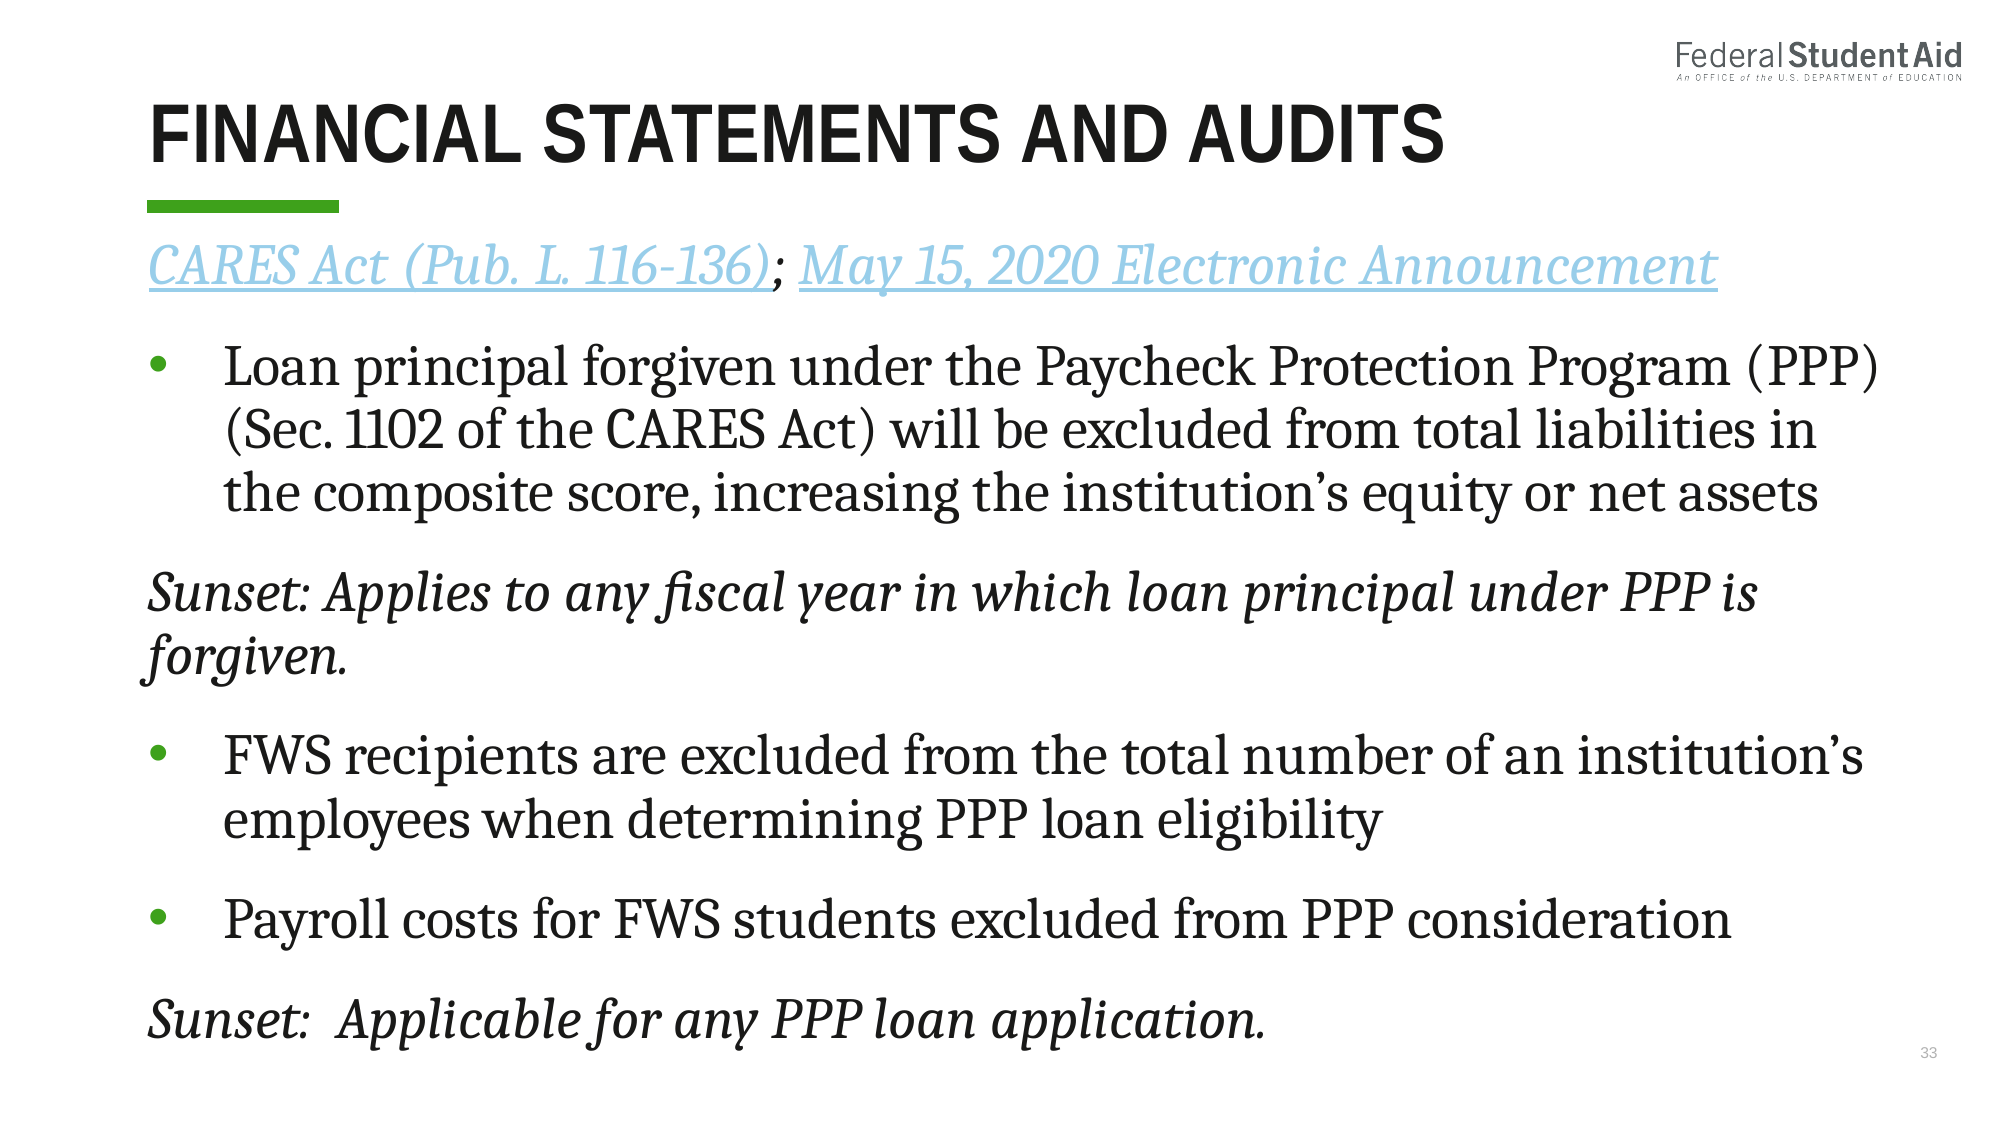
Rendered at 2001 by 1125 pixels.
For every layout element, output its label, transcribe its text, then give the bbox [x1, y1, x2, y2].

picture [1651, 16, 1986, 106]
list CARES Act (Pub. L. 116-136); May 15, 2020 Electronic Announcement Loan principal forgiven under the Paycheck Protection Program (PPP) (Sec. 1102 of the CARES Act) will be excluded from total liabilities in the composite score, increasing the institution’s equity or net assets Sunset: Applies to any fiscal year in which loan principal under PPP is forgiven. FWS recipients are excluded from the total number of an institution’s employees when determining PPP loan eligibility Payroll costs for FWS students excluded from PPP consideration Sunset: Applicable for any PPP loan application. [133, 227, 1921, 1015]
title Financial statements and audits [149, 57, 1606, 189]
slide_number 33 [1920, 1042, 1986, 1094]
